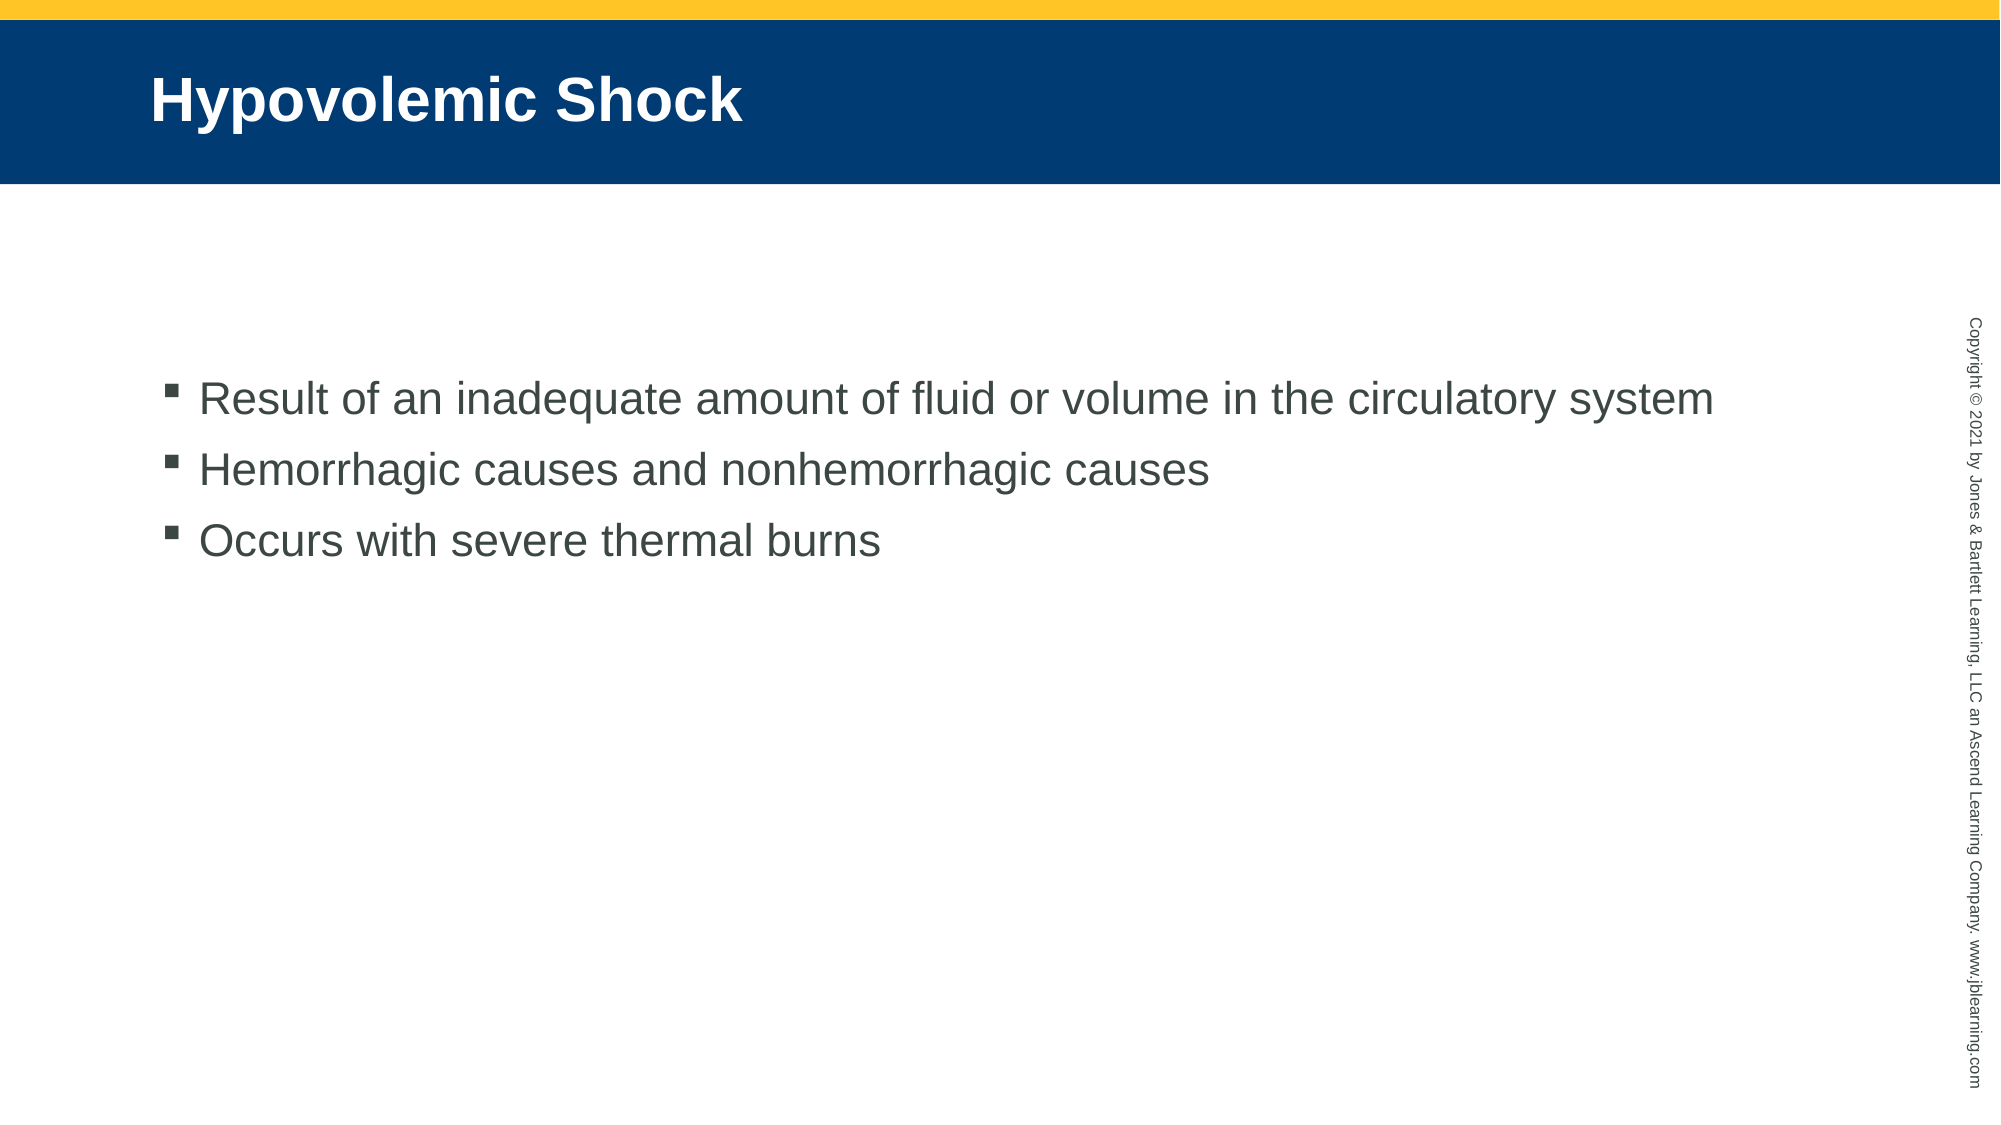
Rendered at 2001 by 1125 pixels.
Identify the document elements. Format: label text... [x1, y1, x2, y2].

list Result of an inadequate amount of fluid or volume in the circulatory system Hemorrhagic causes and nonhemorrhagic causes Occurs with severe thermal burns [146, 361, 1859, 1016]
title Hypovolemic Shock [0, 19, 2000, 185]
